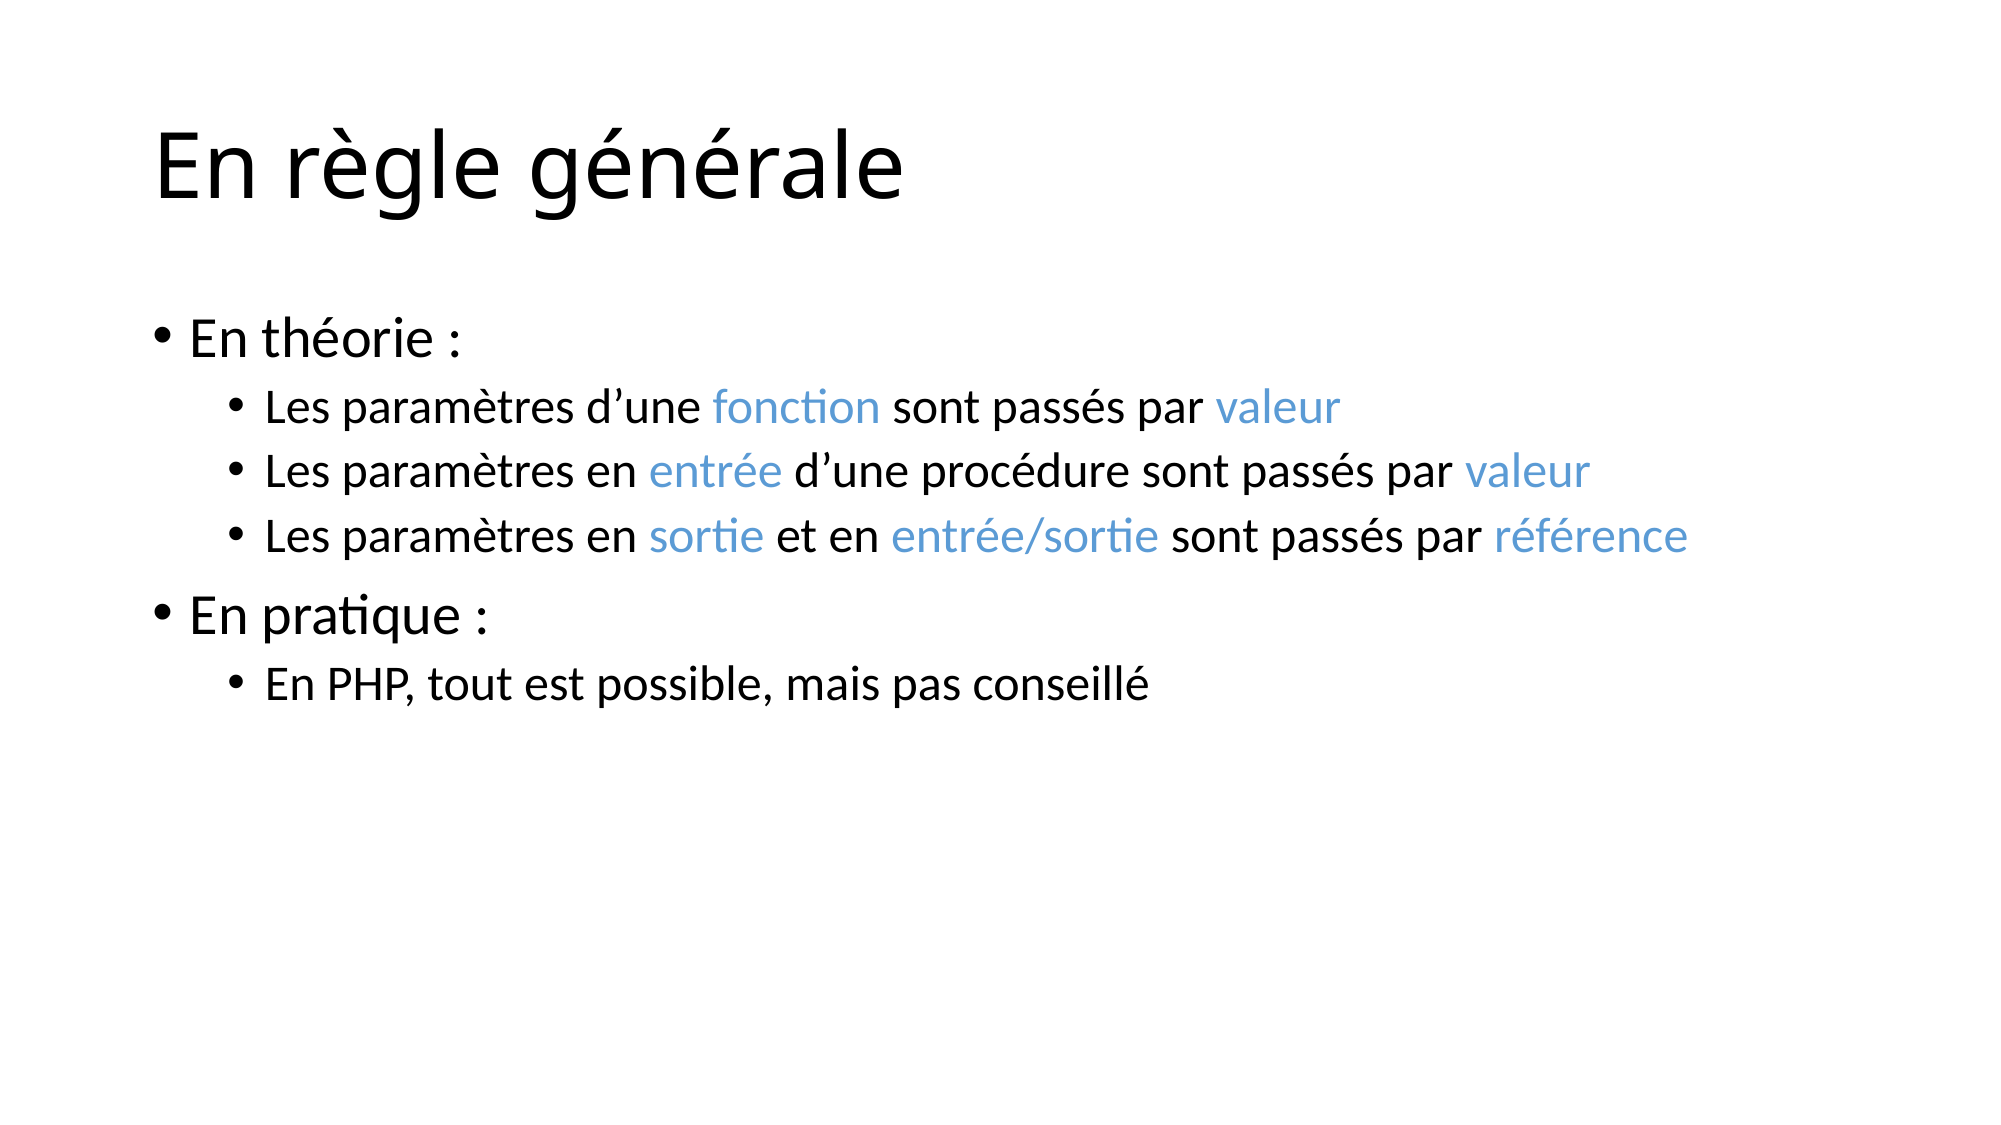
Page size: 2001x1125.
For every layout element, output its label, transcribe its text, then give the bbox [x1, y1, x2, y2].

title En règle générale [137, 59, 1863, 278]
list En théorie : Les paramètres d’une fonction sont passés par valeur Les paramètres en entrée d’une procédure sont passés par valeur Les paramètres en sortie et en entrée/sortie sont passés par référence En pratique : En PHP, tout est possible, mais pas conseillé [137, 299, 1863, 1014]
